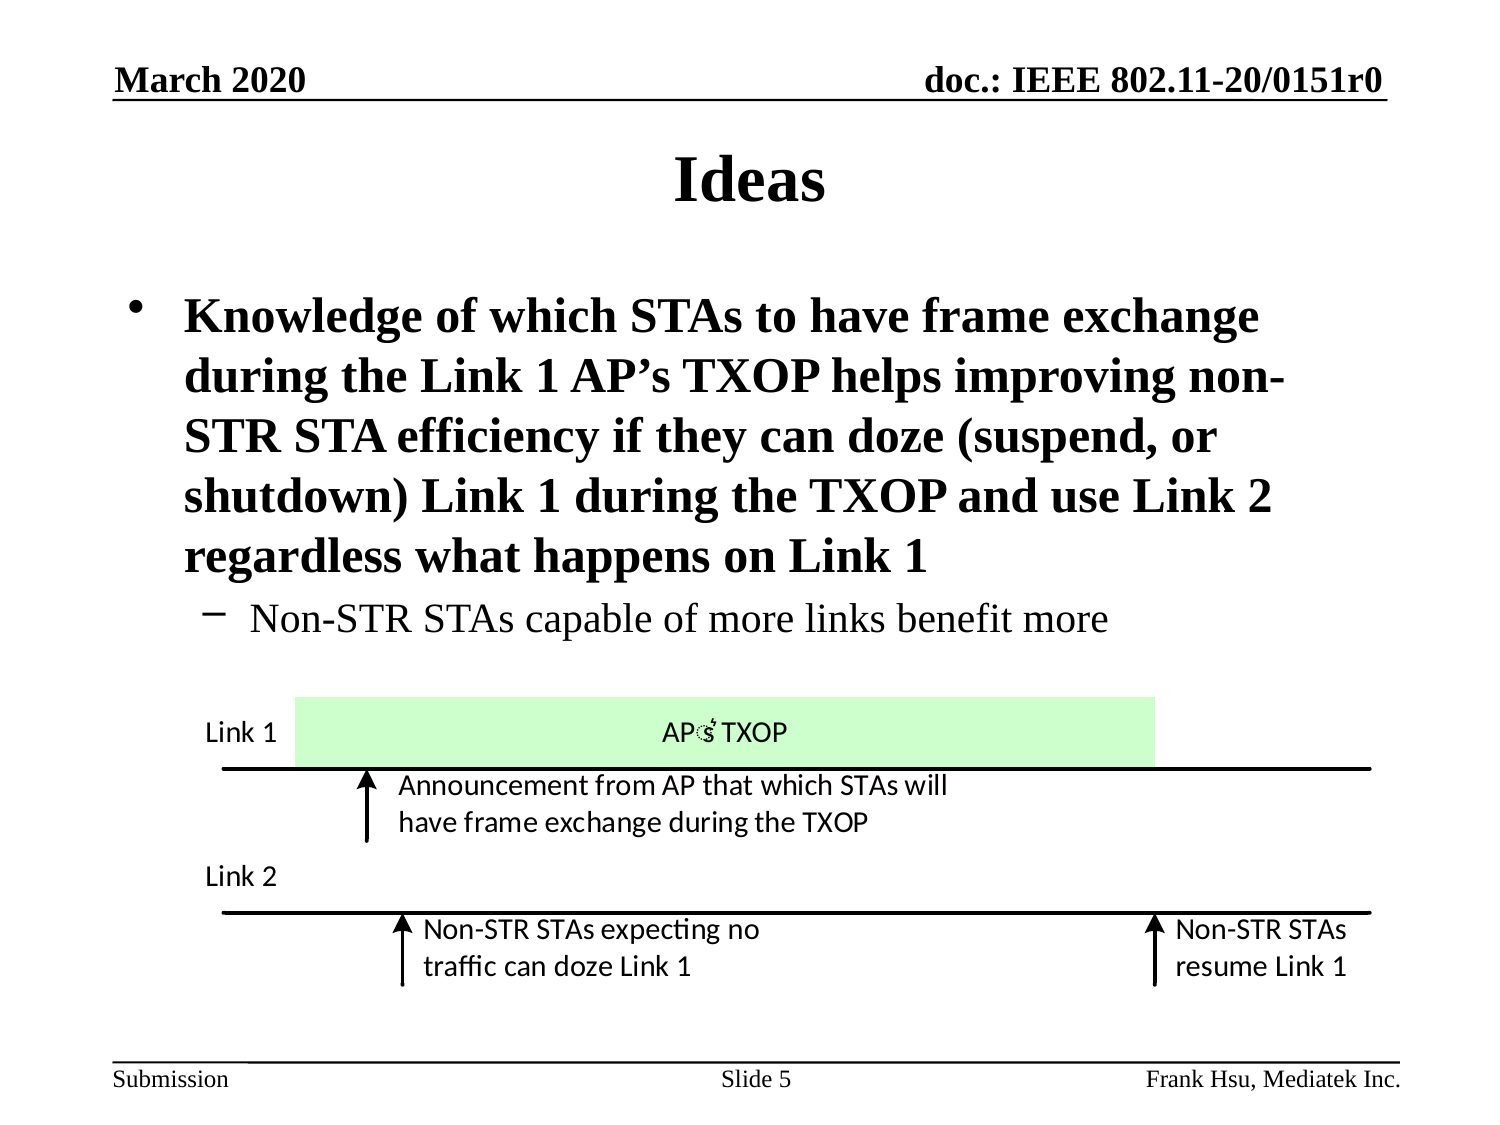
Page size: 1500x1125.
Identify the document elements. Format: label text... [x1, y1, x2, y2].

title Ideas [112, 112, 1388, 238]
picture [187, 693, 1374, 1001]
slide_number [114, 54, 309, 101]
slide_number Slide 5 [712, 1061, 800, 1093]
footer Frank Hsu, Mediatek Inc. [1128, 1061, 1402, 1093]
list Knowledge of which STAs to have frame exchange during the Link 1 AP’s TXOP helps improving non-STR STA efficiency if they can doze (suspend, or shutdown) Link 1 during the TXOP and use Link 2 regardless what happens on Link 1 Non-STR STAs capable of more links benefit more [112, 274, 1388, 1001]
